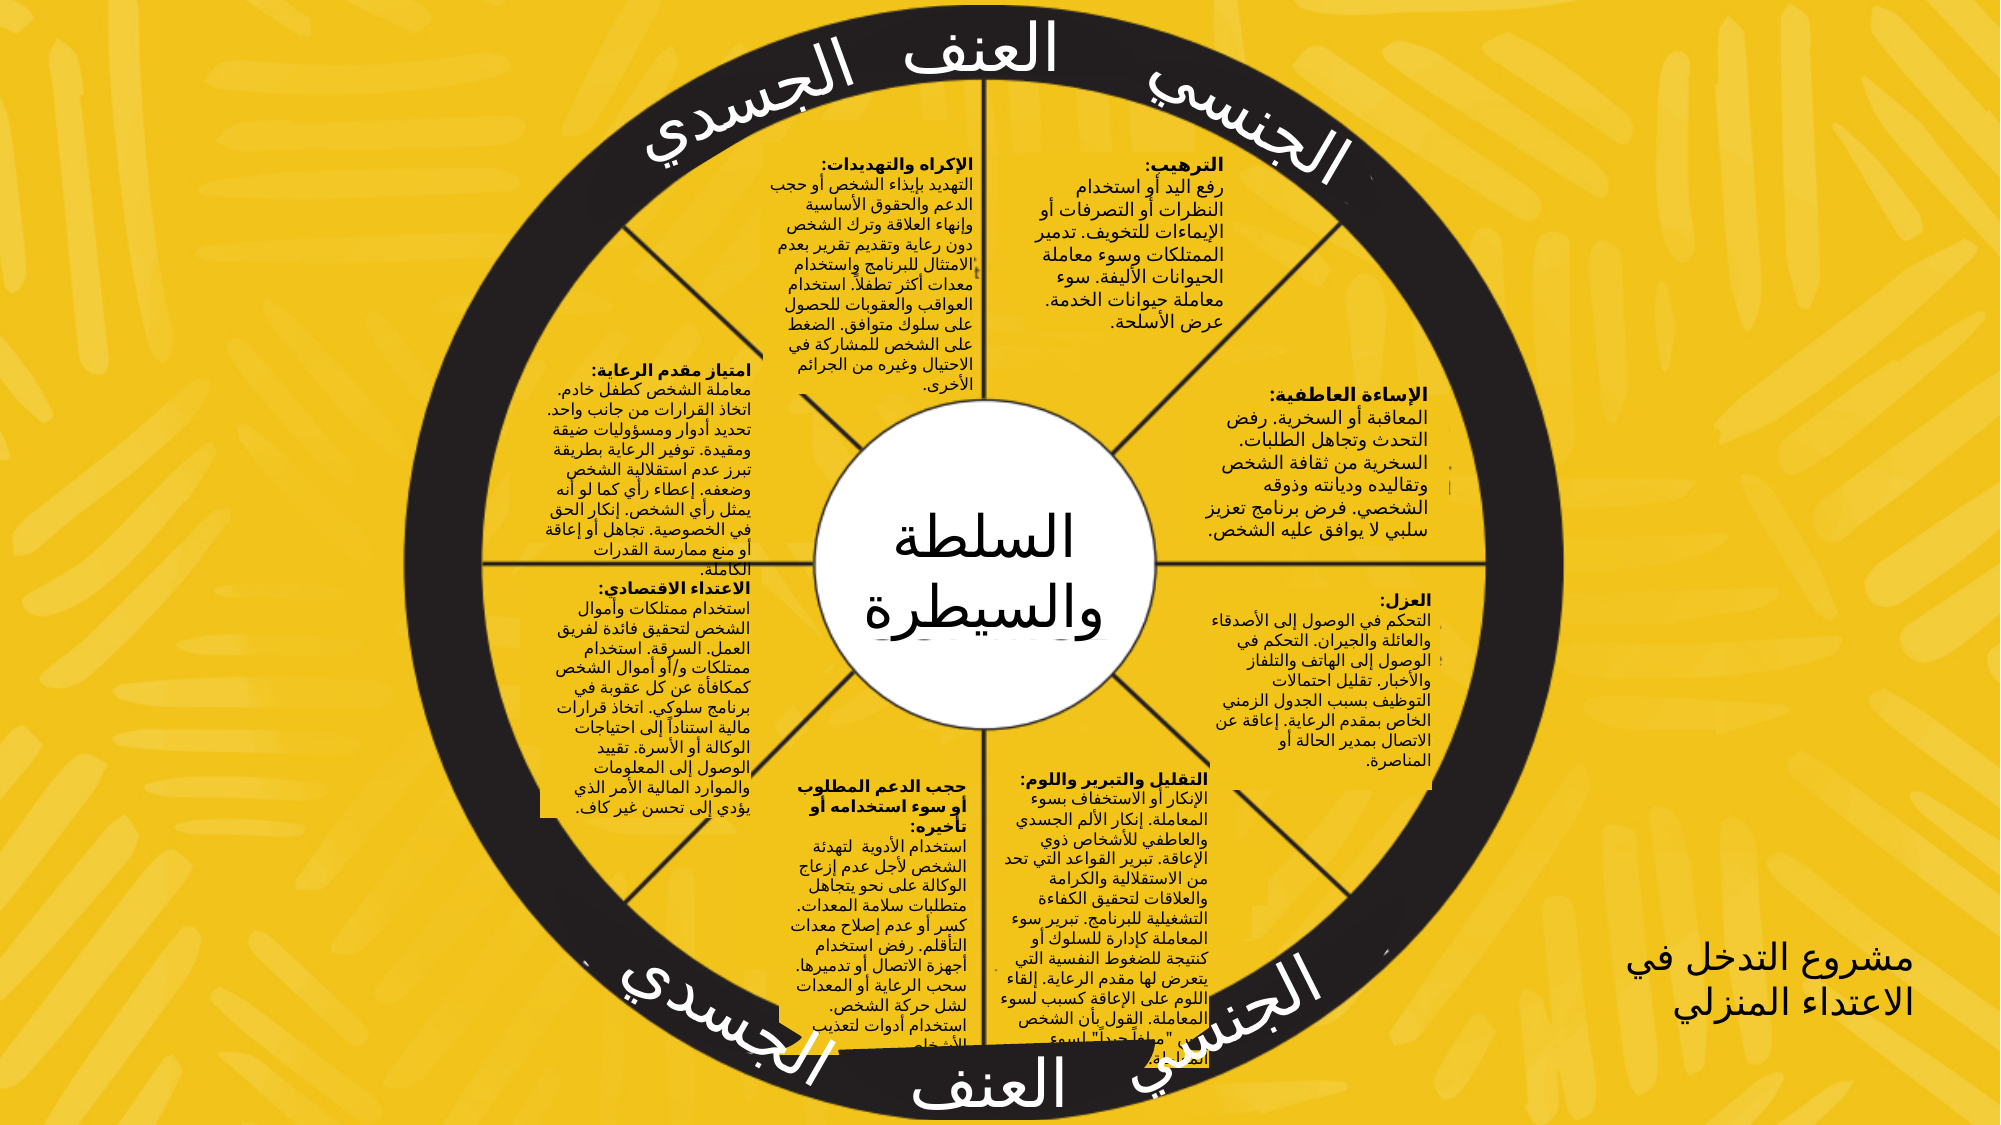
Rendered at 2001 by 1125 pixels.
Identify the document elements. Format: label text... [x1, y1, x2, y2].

text_box مشروع التدخل في الاعتداء المنزلي [1575, 925, 1930, 1031]
picture [0, 0, 2000, 1125]
